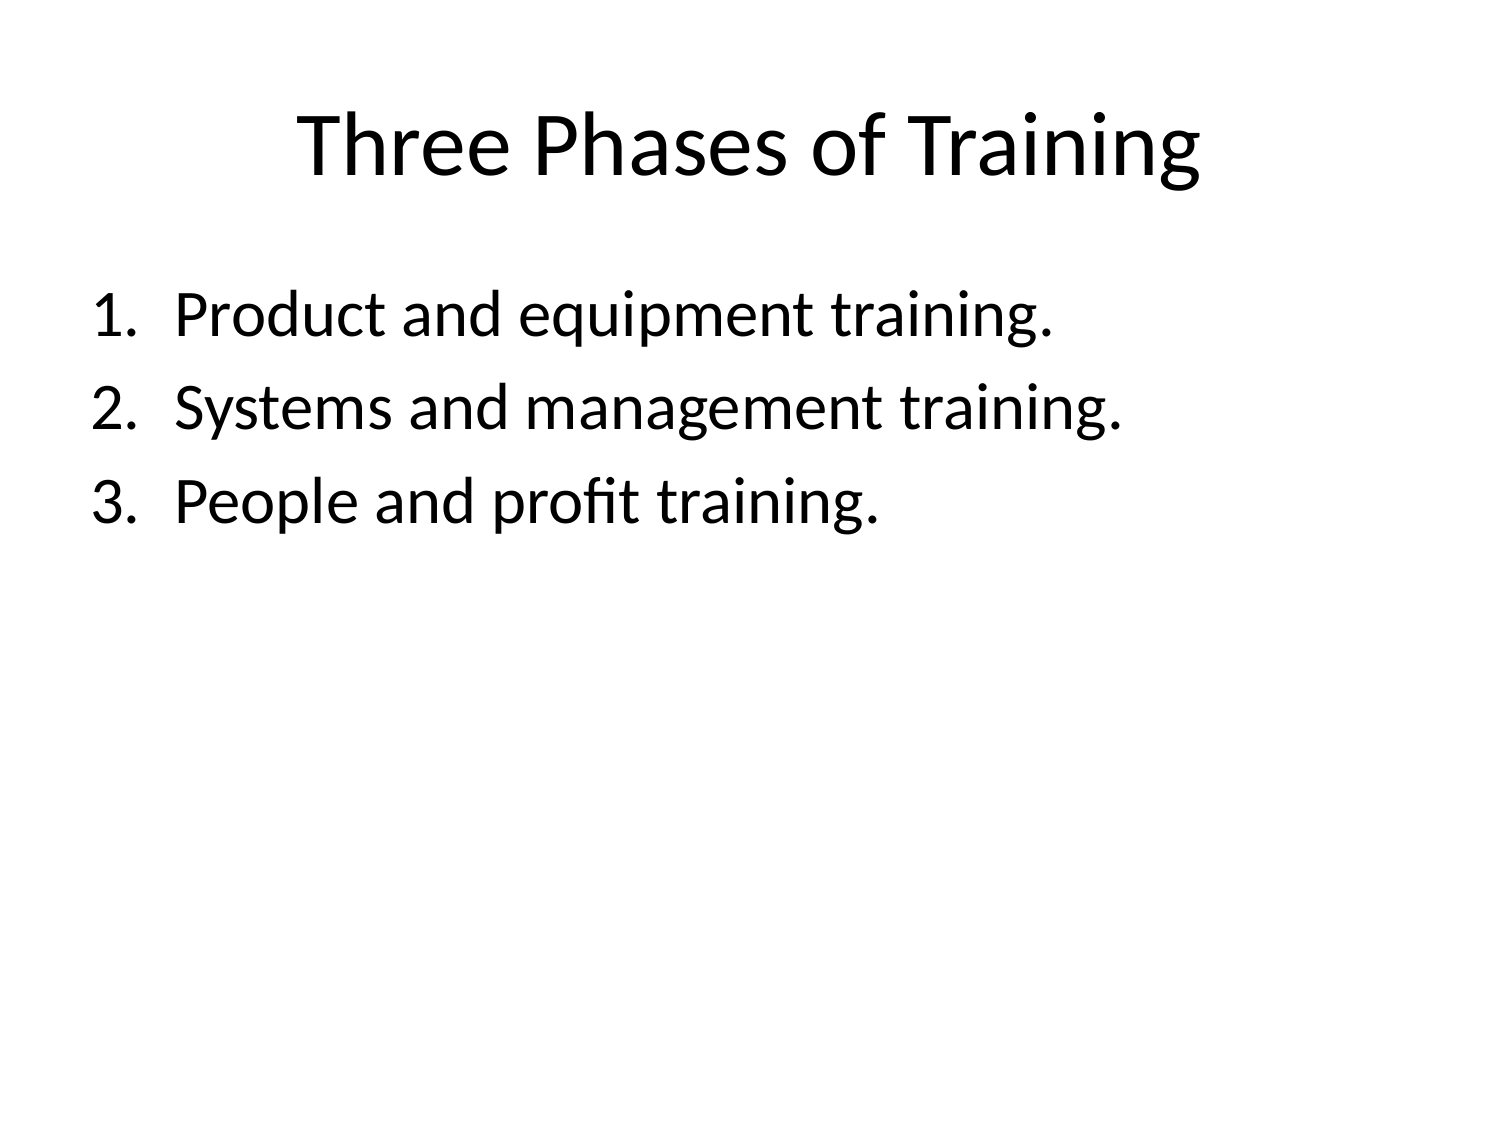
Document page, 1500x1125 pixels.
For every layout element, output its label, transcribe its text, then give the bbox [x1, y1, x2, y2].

list Product and equipment training. Systems and management training. People and profit training. [75, 262, 1425, 1005]
title Three Phases of Training [75, 45, 1425, 233]
